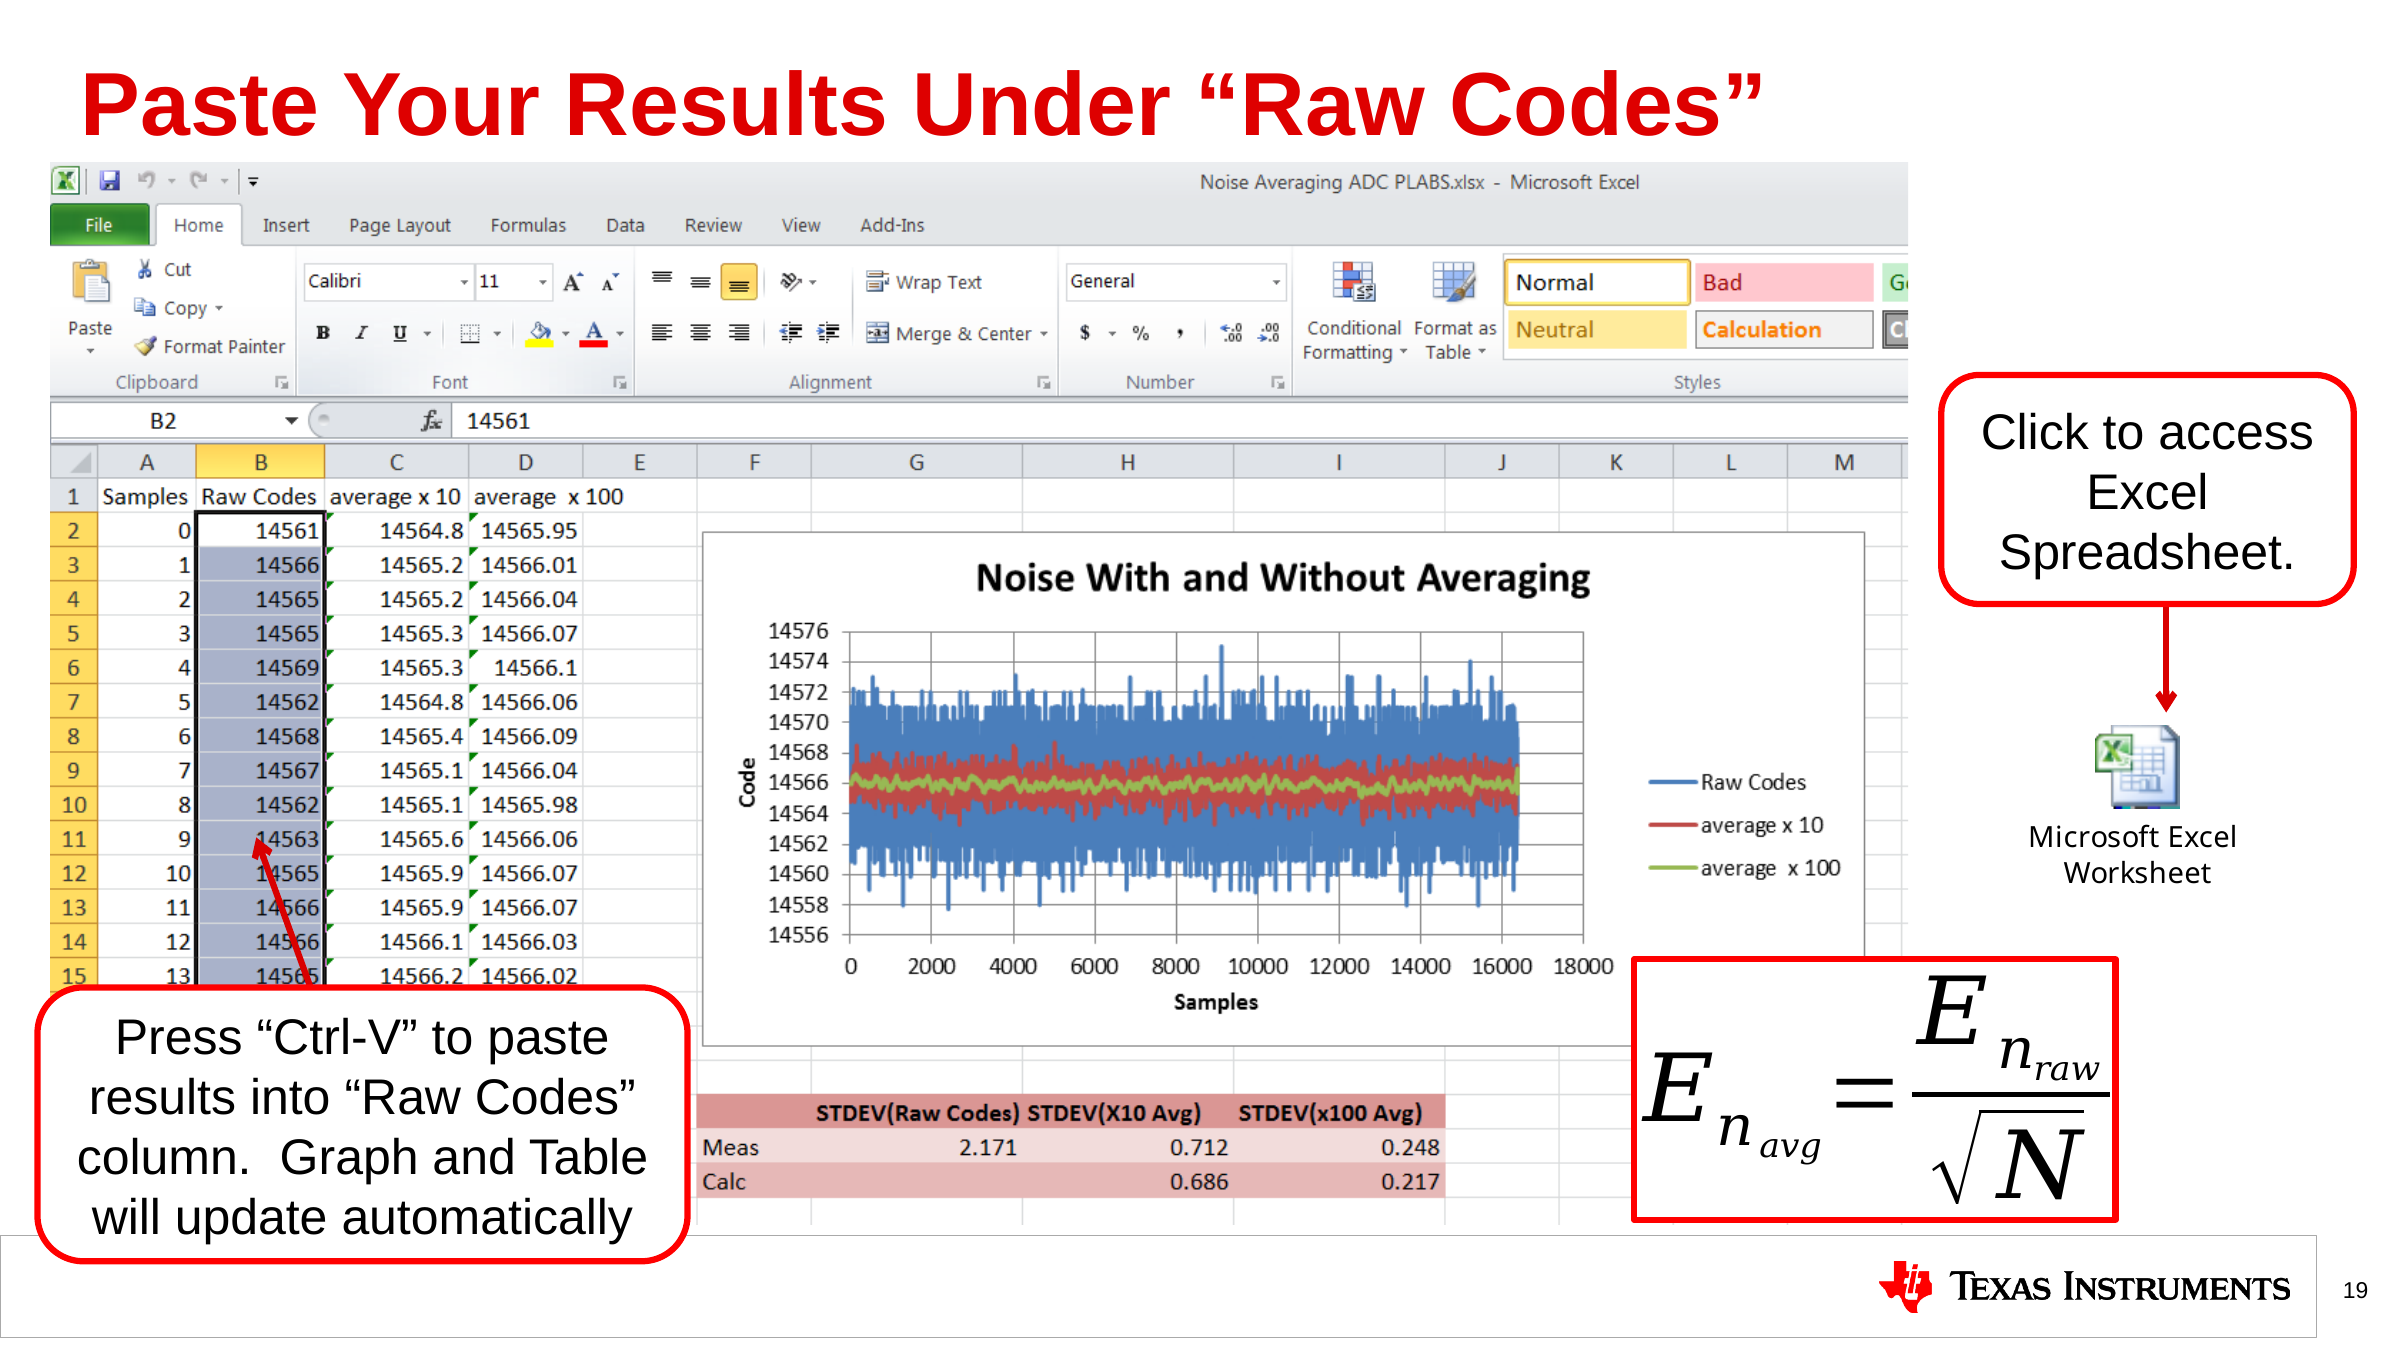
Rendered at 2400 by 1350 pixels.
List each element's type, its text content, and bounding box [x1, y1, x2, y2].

slide_number 19 [1828, 1265, 2389, 1307]
picture [1879, 1307, 2290, 1313]
picture [49, 162, 1909, 1226]
title Paste Your Results Under “Raw Codes” [60, 27, 2282, 189]
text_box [255, 837, 332, 1045]
text_box Click to access Excel Spreadsheet. [1939, 372, 2356, 607]
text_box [2012, 724, 2263, 924]
text_box Press “Ctrl-V” to paste results into “Raw Codes” column. Graph and Table will update automatically [35, 1007, 686, 1264]
picture [1879, 1261, 2290, 1265]
